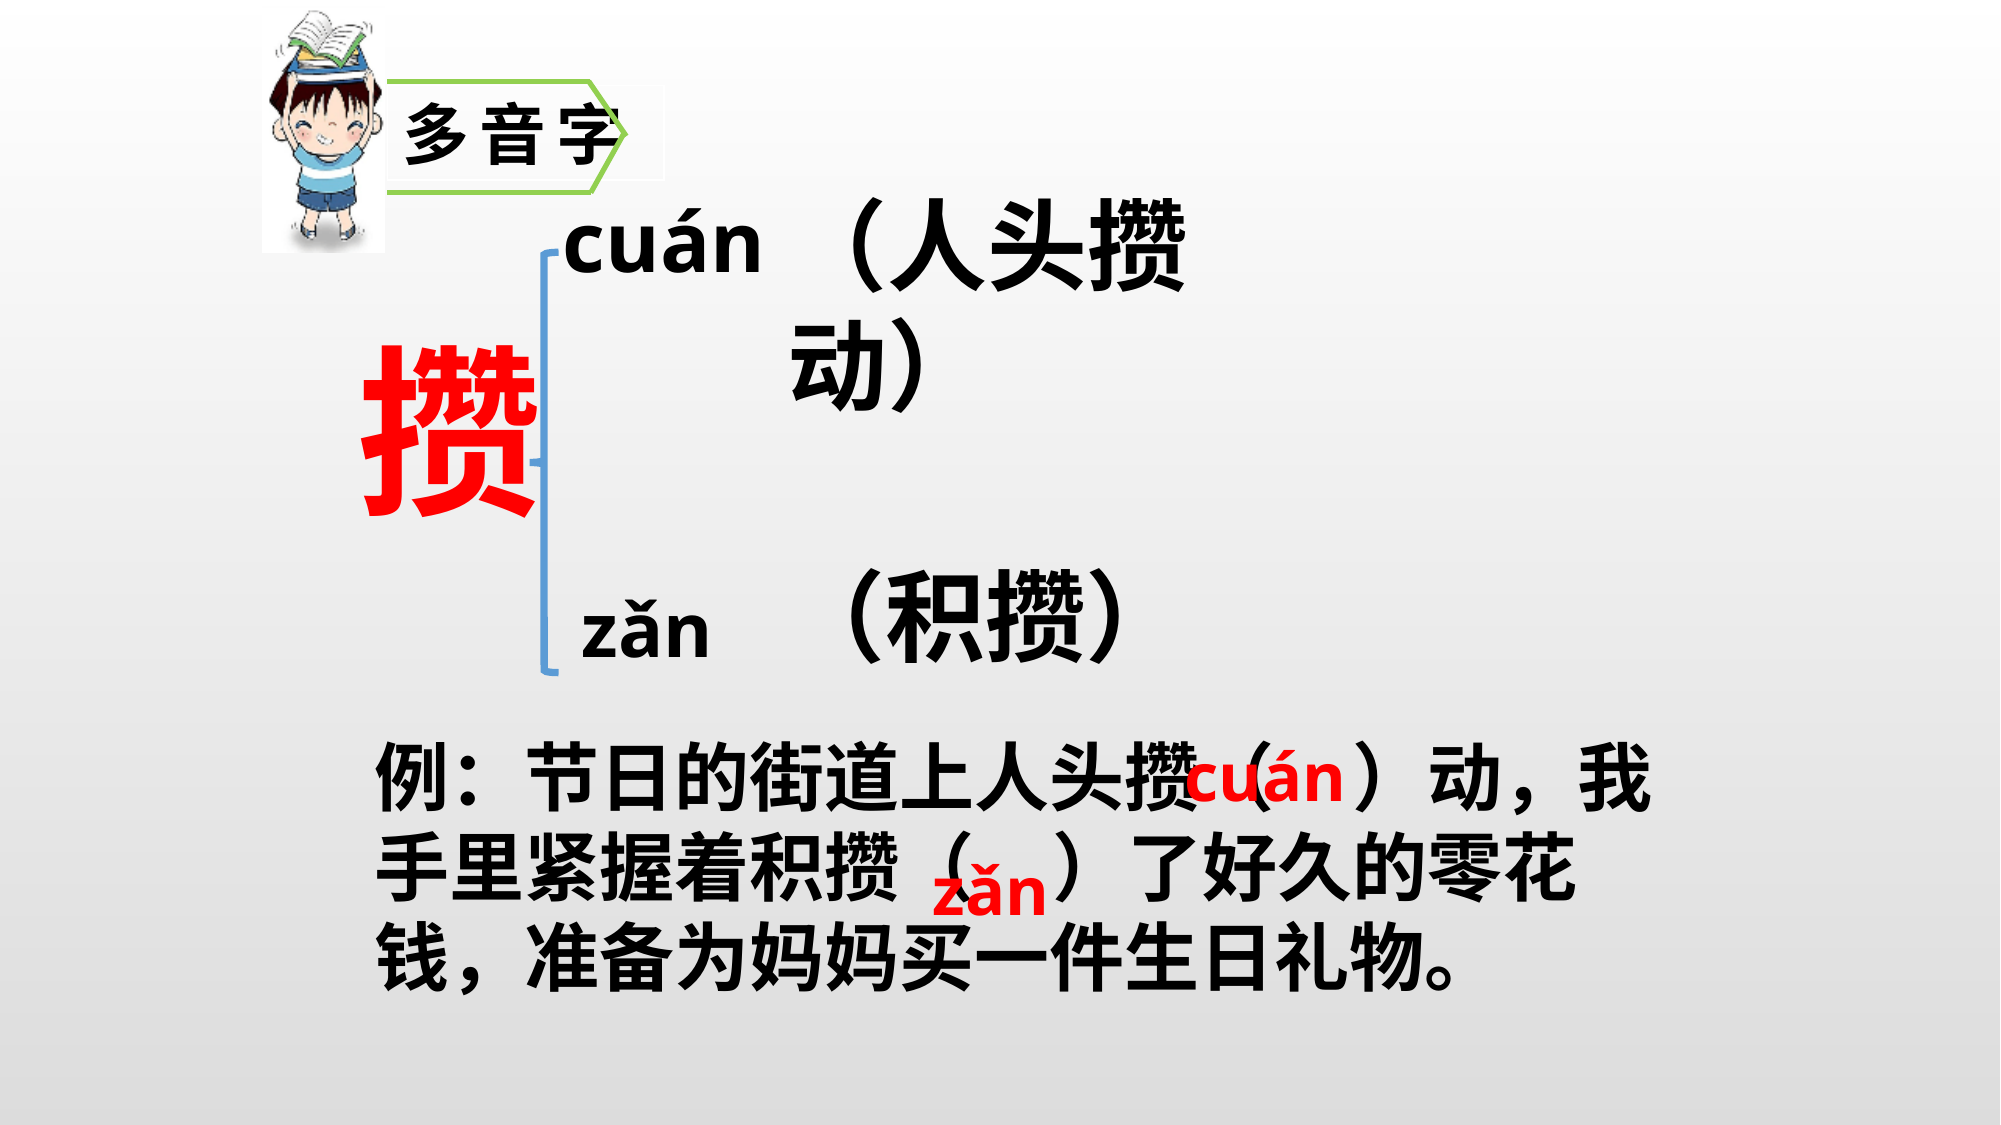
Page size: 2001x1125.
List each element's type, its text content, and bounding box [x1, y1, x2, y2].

text_box （人头攒动） [772, 176, 1377, 431]
text_box （积攒） [770, 547, 1238, 683]
text_box zǎn [880, 841, 1103, 937]
text_box [529, 297, 559, 575]
text_box cuán [518, 181, 810, 297]
text_box 例：节日的街道上人头攒（ ）动，我手里紧握着积攒（ ）了好久的零花钱，准备为妈妈买一件生日礼物。 [359, 722, 1668, 1008]
text_box 攒 [342, 311, 543, 546]
text_box cuán [1154, 727, 1377, 823]
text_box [262, 6, 664, 253]
text_box zǎn [533, 575, 762, 681]
